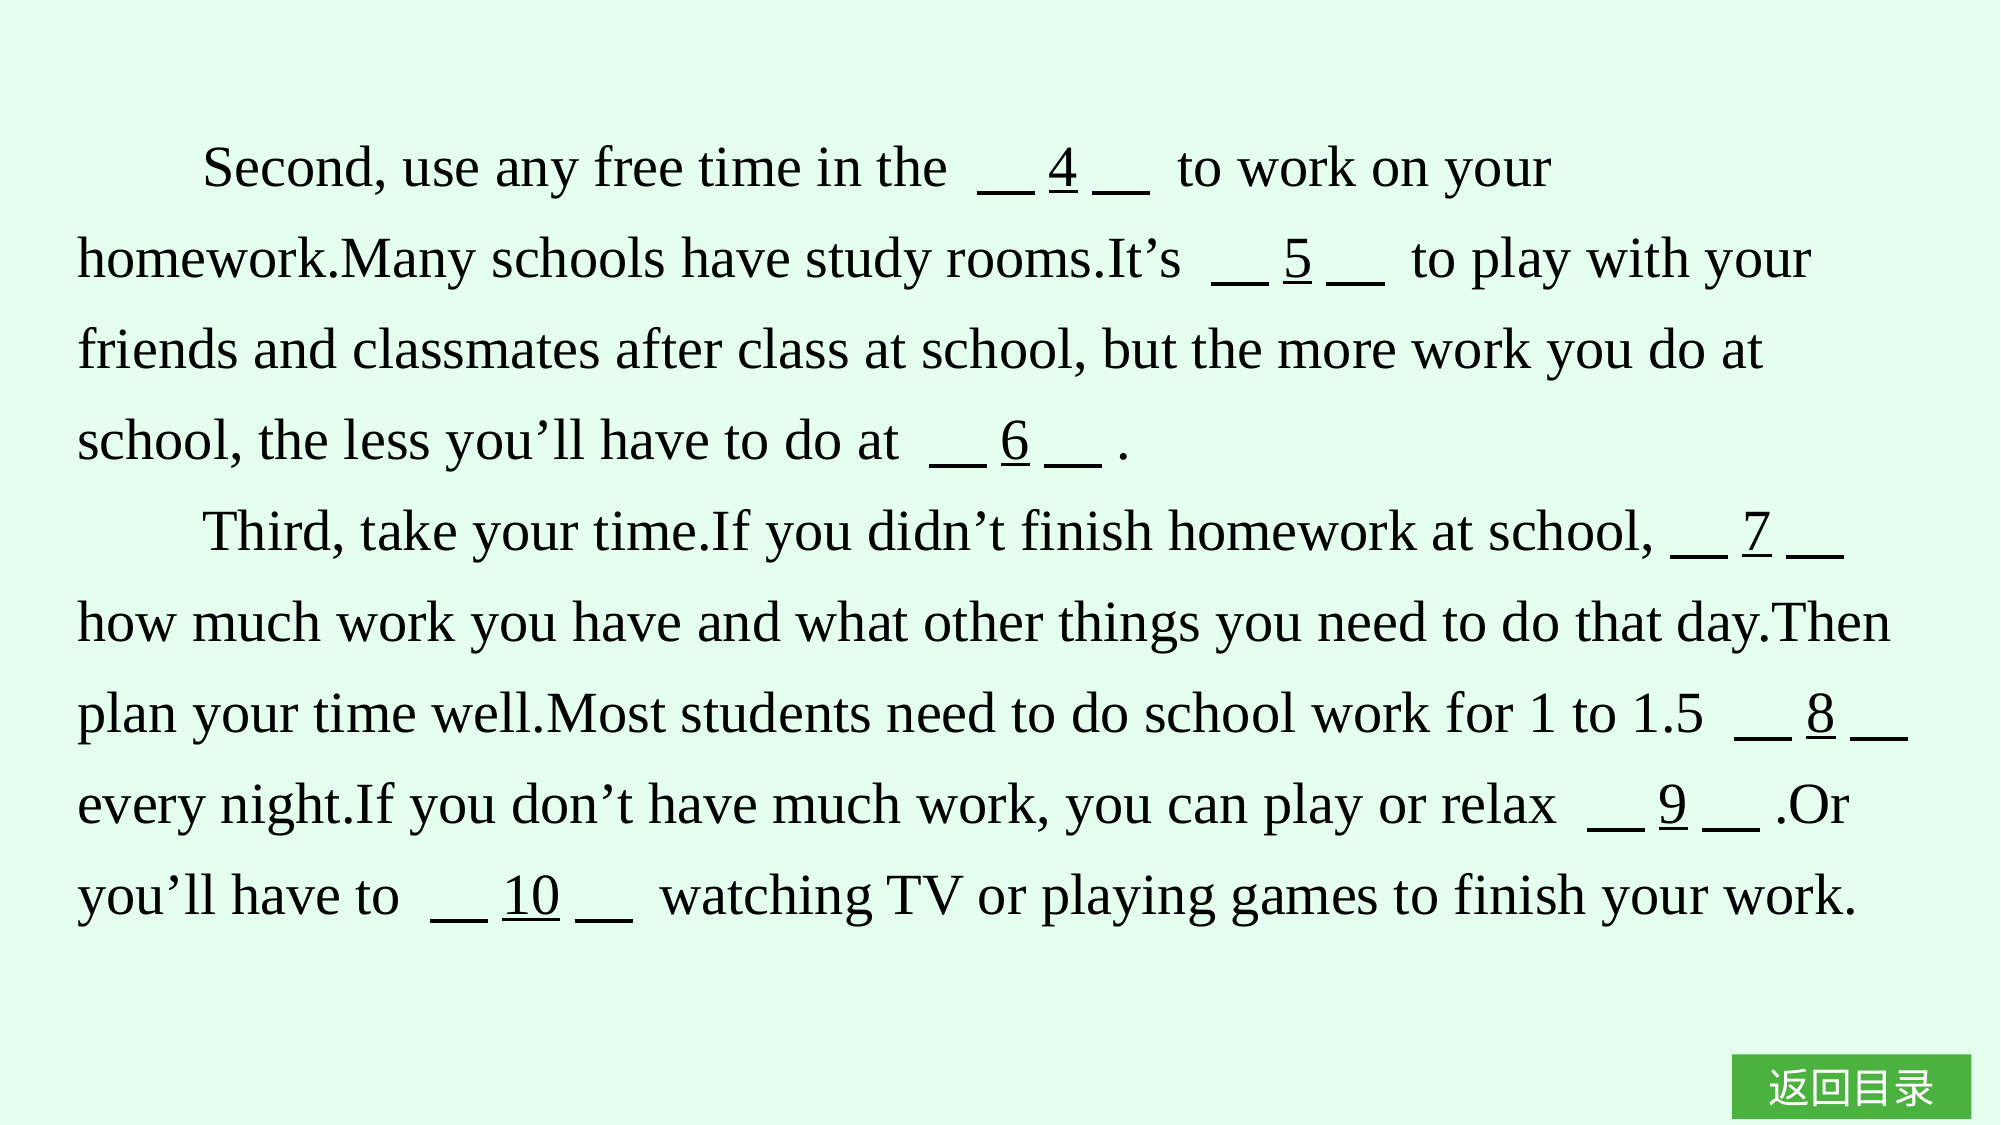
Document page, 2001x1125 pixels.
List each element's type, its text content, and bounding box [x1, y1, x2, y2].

text_box Second, use any free time in the 4 to work on your homework.Many schools have study rooms.It’s 5 to play with your friends and classmates after class at school, but the more work you do at school, the less you’ll have to do at 6 . Third, take your time.If you didn’t finish homework at school, 7 how much work you have and what other things you need to do that day.Then plan your time well.Most students need to do school work for 1 to 1.5 8 every night.If you don’t have much work, you can play or relax 9 .Or you’ll have to 10 watching TV or playing games to finish your work. [62, 100, 1938, 934]
